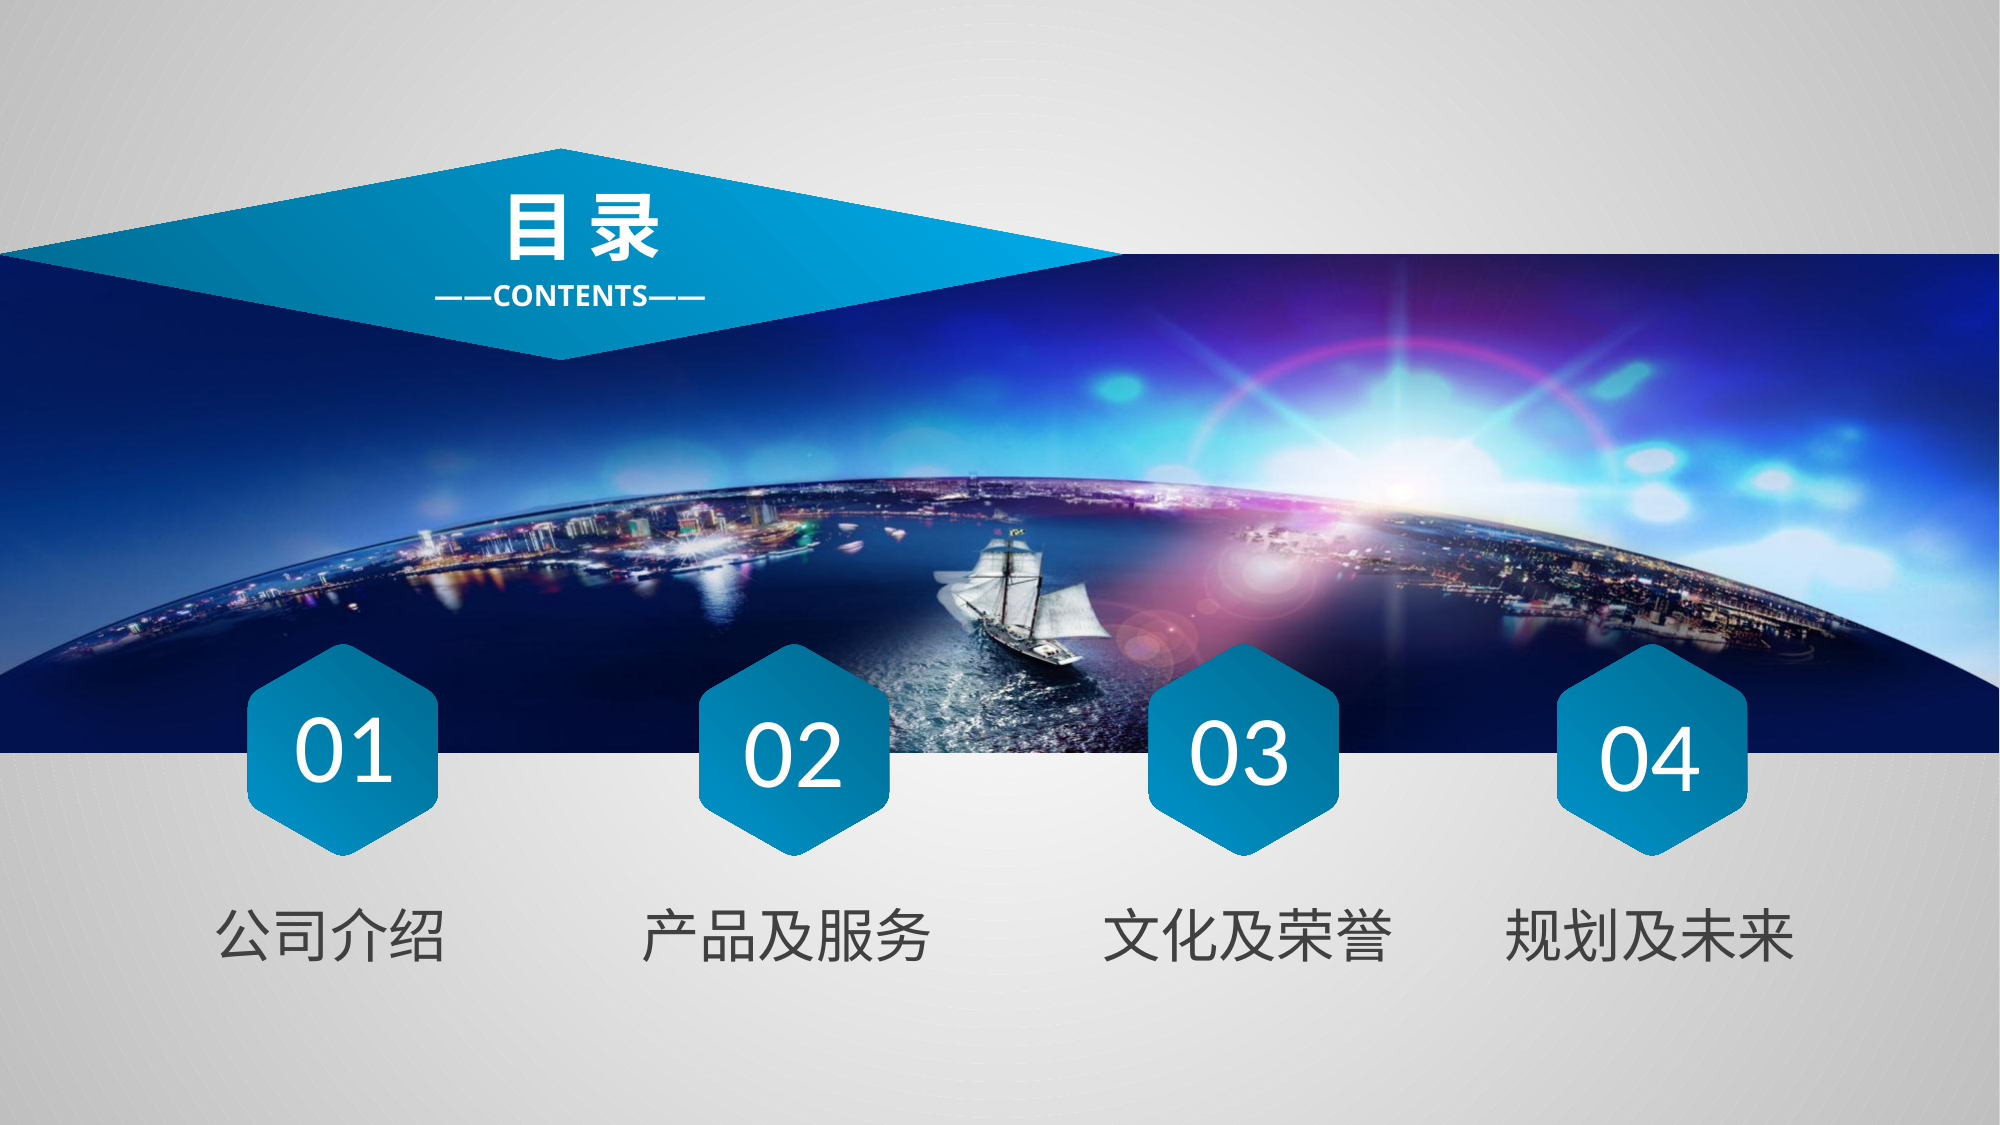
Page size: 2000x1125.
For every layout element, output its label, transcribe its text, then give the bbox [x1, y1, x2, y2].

text_box 公司介绍 [198, 891, 462, 977]
text_box 文化及荣誉 [1087, 891, 1409, 977]
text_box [238, 644, 453, 856]
text_box 产品及服务 [626, 891, 948, 977]
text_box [687, 644, 902, 856]
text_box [1133, 644, 1347, 856]
picture [0, 254, 1999, 753]
text_box 规划及未来 [1489, 891, 1811, 977]
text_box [1543, 644, 1758, 856]
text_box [0, 148, 1123, 360]
